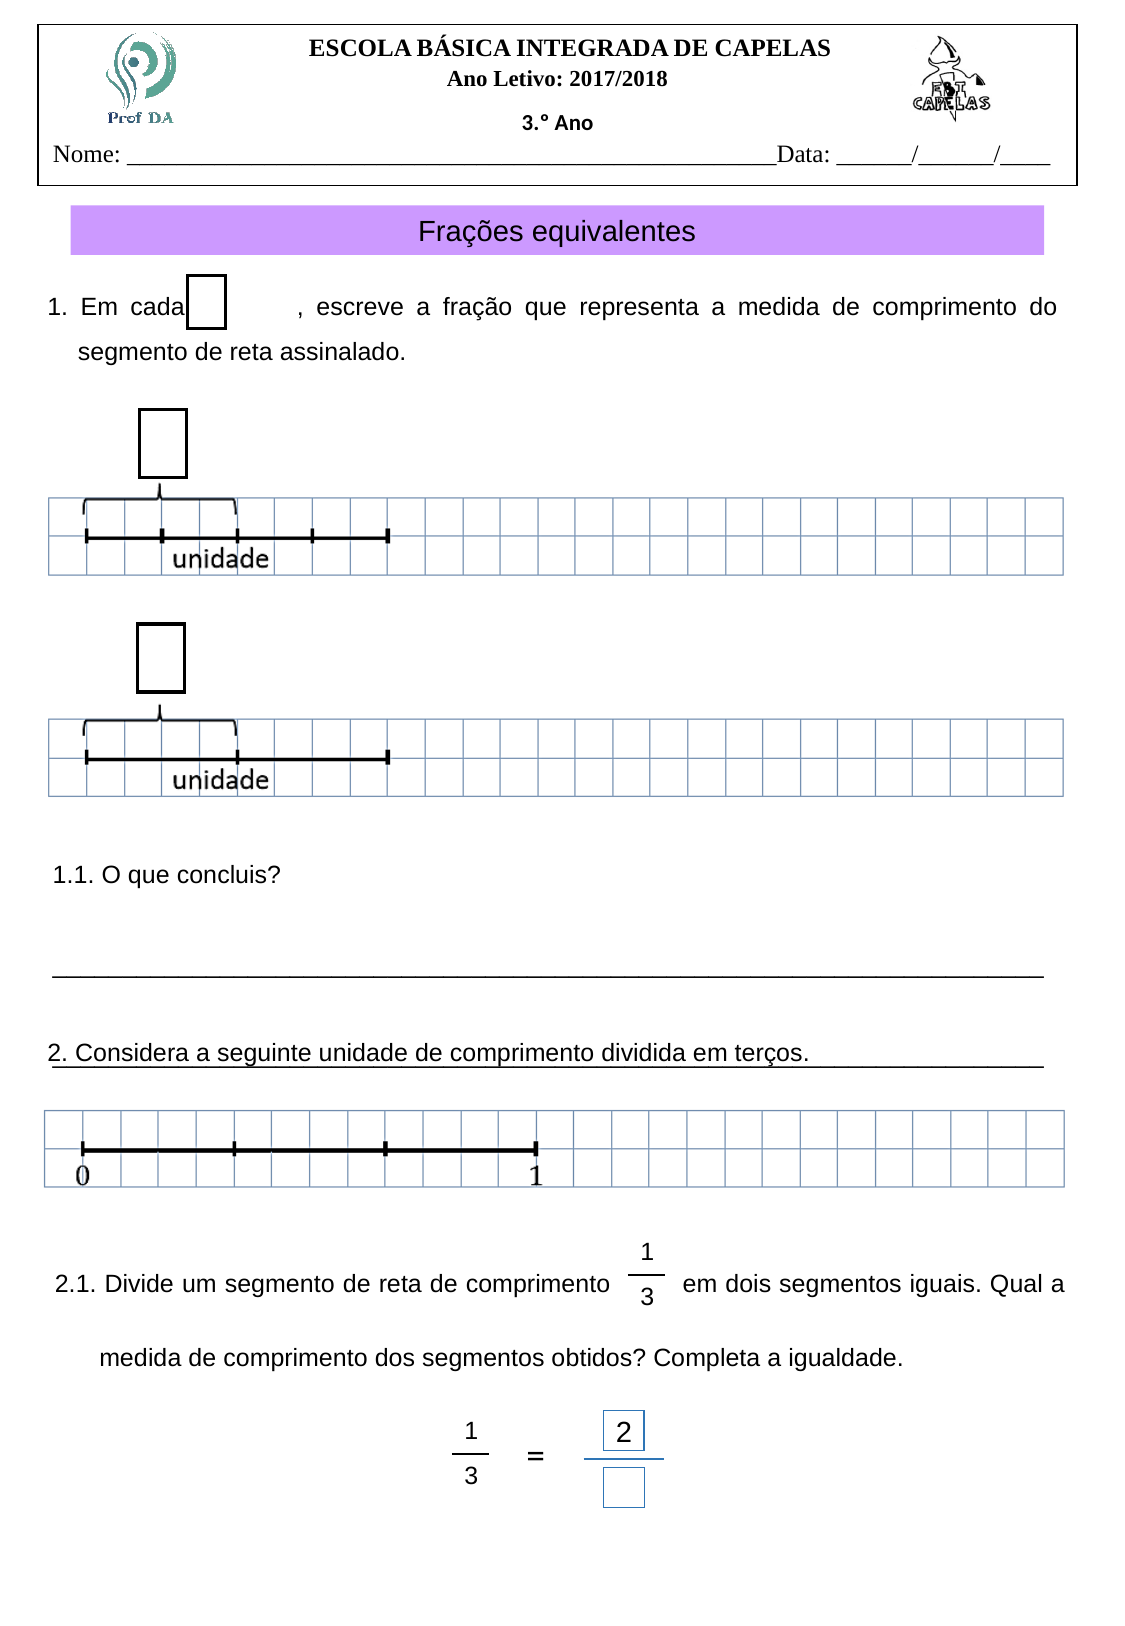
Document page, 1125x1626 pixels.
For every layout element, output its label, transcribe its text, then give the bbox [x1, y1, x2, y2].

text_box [40, 409, 1075, 805]
table_cell 3 [454, 1455, 487, 1498]
text_box 1.1. O que concluis? _______________________________________________________________________ _______________________________________________________________________ [37, 836, 1075, 1013]
text_box 1. Em cada , escreve a fração que representa a medida de comprimento do segmento de reta assinalado. [32, 268, 1075, 373]
text_box Frações equivalentes [70, 205, 1045, 255]
picture [910, 34, 993, 123]
picture [106, 32, 176, 123]
text_box ESCOLA BÁSICA INTEGRADA DE CAPELAS Ano Letivo: 2017/2018 3.º Ano Nome: ____________________________________________________Data: ______/______/____ [37, 24, 1077, 186]
text_box [187, 274, 227, 329]
text_box 2.1. Divide um segmento de reta de comprimento em dois segmentos iguais. Qual a medida de comprimento dos segmentos obtidos? Completa a igualdade. [40, 1214, 1083, 1380]
picture [36, 1093, 1071, 1206]
table_cell 3 [630, 1276, 663, 1319]
text_box 2. Considera a seguinte unidade de comprimento dividida em terços. [32, 1013, 1075, 1074]
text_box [583, 1405, 665, 1508]
text_box = [511, 1423, 561, 1484]
table_header 1 [630, 1231, 663, 1274]
table_header 1 [454, 1410, 487, 1453]
